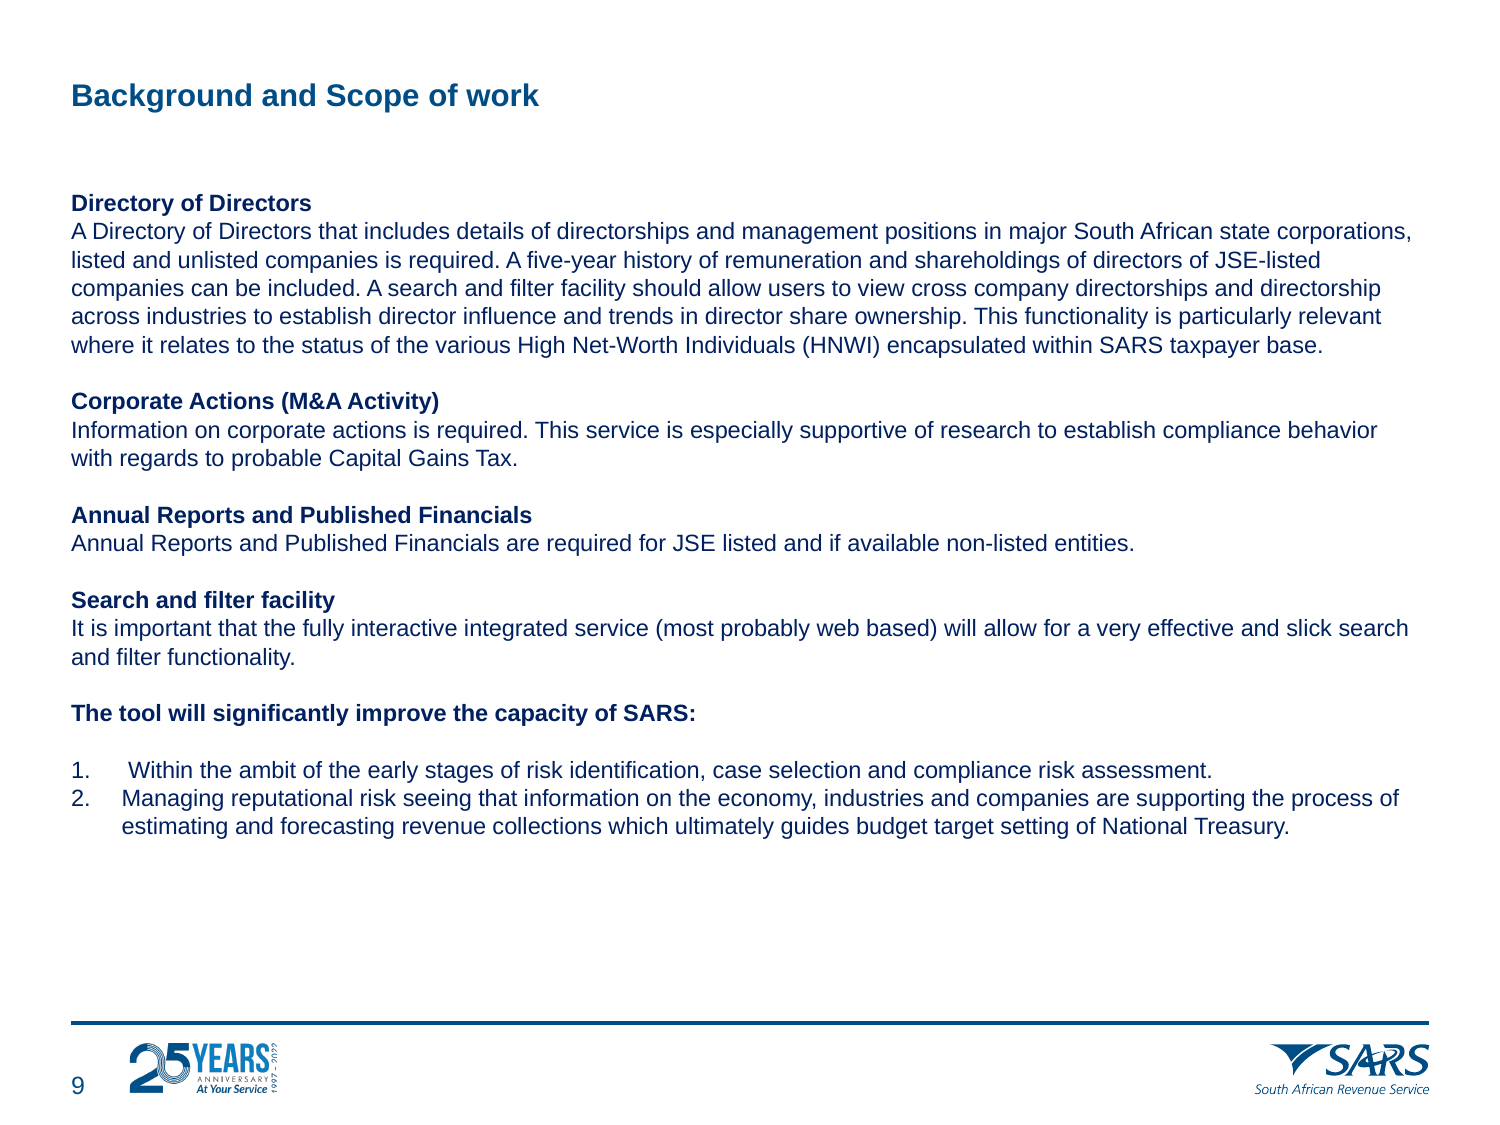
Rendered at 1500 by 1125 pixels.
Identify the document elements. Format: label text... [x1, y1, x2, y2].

list Directory of Directors A Directory of Directors that includes details of directorships and management positions in major South African state corporations, listed and unlisted companies is required. A five-year history of remuneration and shareholdings of directors of JSE-listed companies can be included. A search and filter facility should allow users to view cross company directorships and directorship across industries to establish director influence and trends in director share ownership. This functionality is particularly relevant where it relates to the status of the various High Net-Worth Individuals (HNWI) encapsulated within SARS taxpayer base. Corporate Actions (M&A Activity) Information on corporate actions is required. This service is especially supportive of research to establish compliance behavior with regards to probable Capital Gains Tax. Annual Reports and Published Financials Annual Reports and Published Financials are required for JSE listed and if available non-listed entities. Search and filter facility It is important that the fully interactive integrated service (most probably web based) will allow for a very effective and slick search and filter functionality. The tool will significantly improve the capacity of SARS: Within the ambit of the early stages of risk identification, case selection and compliance risk assessment. Managing reputational risk seeing that information on the economy, industries and companies are supporting the process of estimating and forecasting revenue collections which ultimately guides budget target setting of National Treasury. [55, 180, 1430, 878]
slide_number 8 [56, 1054, 394, 1115]
title Background and Scope of work [56, 72, 1350, 160]
